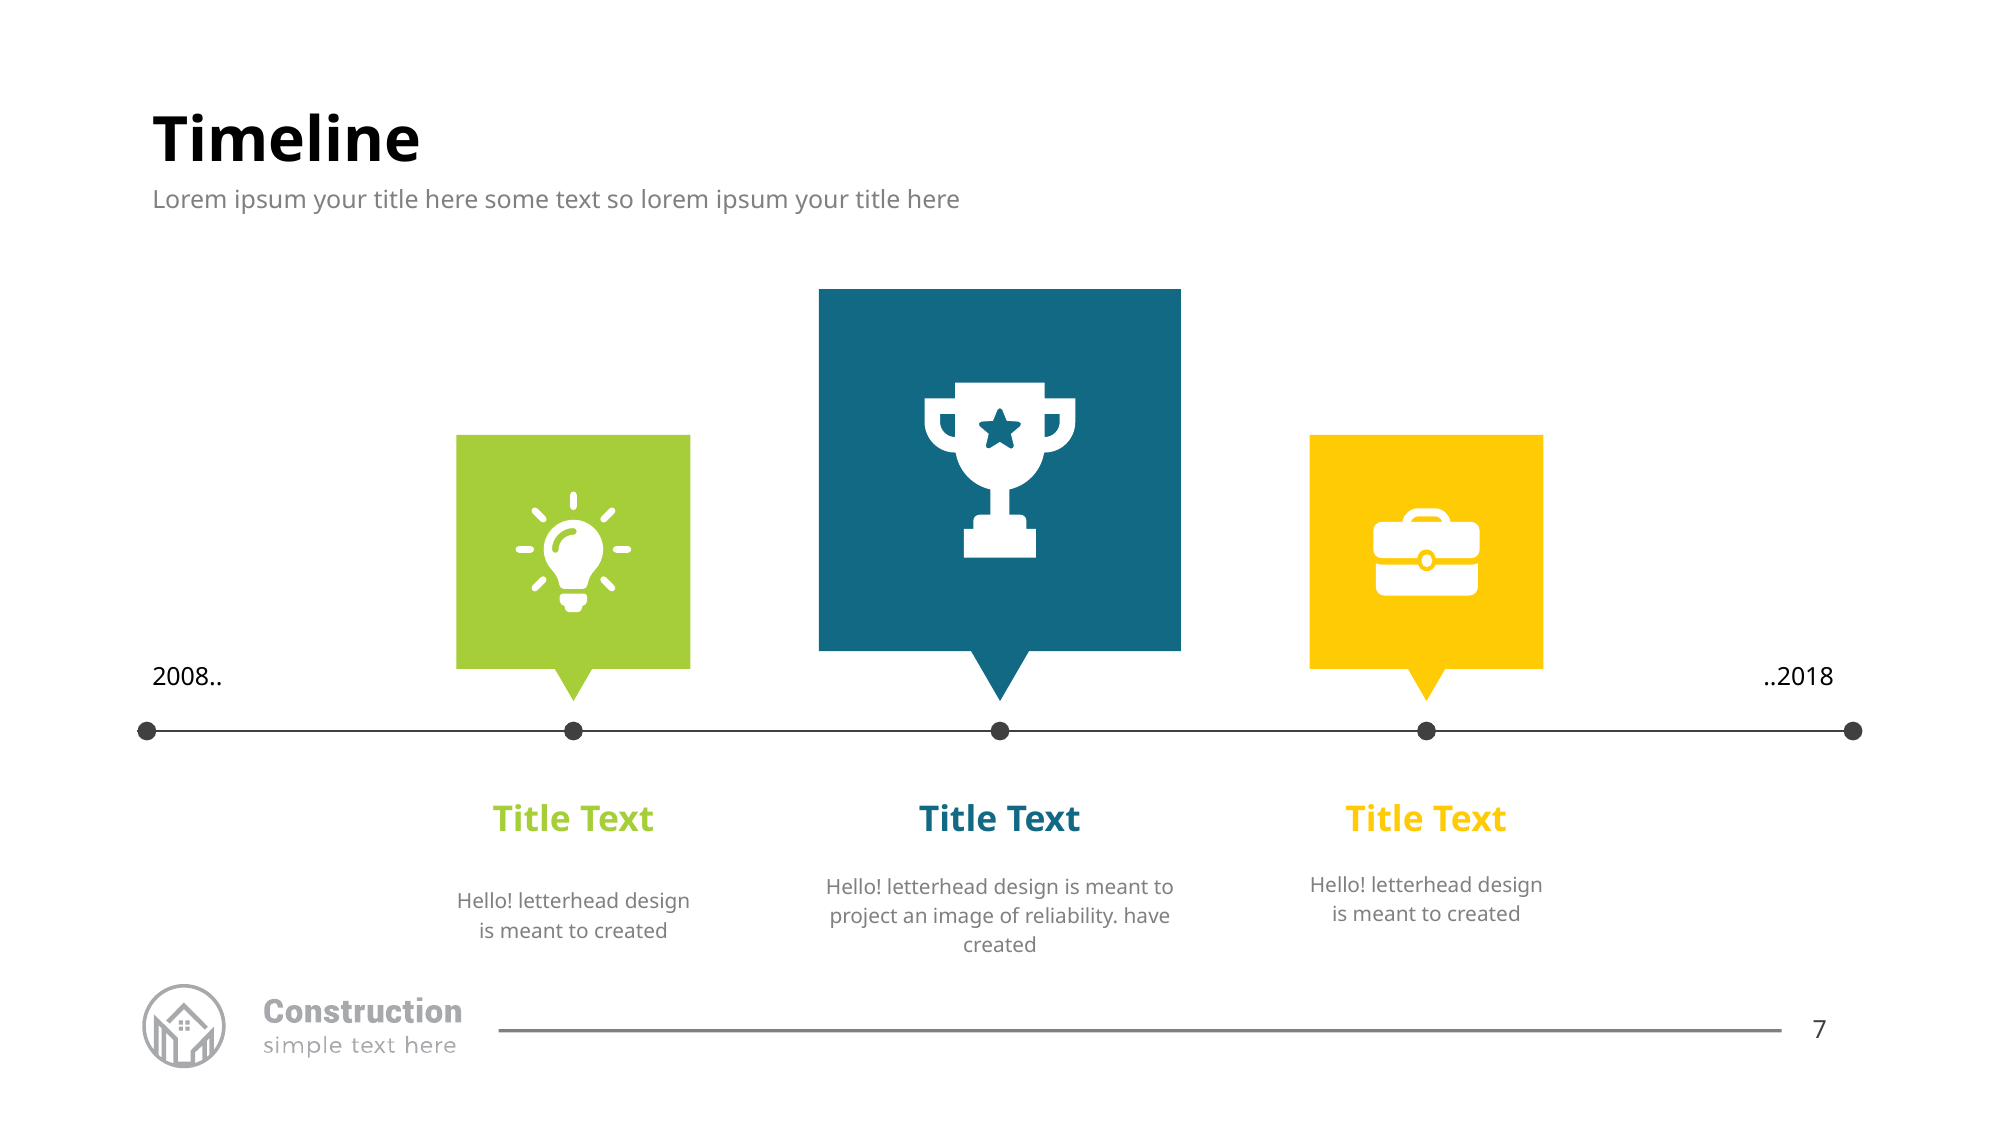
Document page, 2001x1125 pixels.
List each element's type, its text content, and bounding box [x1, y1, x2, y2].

text_box [553, 667, 594, 704]
text_box Title Text [1320, 789, 1533, 847]
text_box [136, 720, 158, 742]
text_box [531, 576, 547, 592]
text_box [515, 546, 535, 553]
text_box [989, 732, 1011, 742]
text_box [1416, 720, 1437, 731]
text_box Title Text [893, 789, 1106, 847]
text_box Hello! letterhead design is meant to created [1300, 858, 1552, 936]
text_box [1416, 732, 1437, 742]
text_box [1309, 434, 1544, 670]
text_box [563, 732, 584, 742]
text_box [1373, 508, 1480, 559]
text_box [1406, 667, 1447, 704]
text_box [1375, 563, 1478, 596]
title Timeline [137, 100, 1863, 179]
list Lorem ipsum your title here some text so lorem ipsum your title here [137, 179, 1863, 226]
text_box 2008.. [137, 653, 271, 698]
text_box [562, 720, 584, 731]
text_box [924, 382, 1076, 558]
text_box [570, 491, 577, 511]
text_box [600, 507, 616, 523]
text_box ..2018 [1748, 653, 1863, 698]
slide_number 7 [1781, 992, 1858, 1069]
text_box [989, 720, 1011, 731]
text_box [543, 519, 604, 589]
text_box Hello! letterhead design is meant to project an image of reliability. have created [818, 858, 1181, 968]
text_box [969, 650, 1031, 704]
text_box [1842, 720, 1864, 742]
text_box [1421, 554, 1433, 568]
text_box Title Text [467, 789, 680, 847]
text_box [612, 546, 632, 553]
text_box [531, 507, 547, 523]
text_box Hello! letterhead design is meant to created [456, 858, 691, 968]
text_box [818, 288, 1182, 652]
text_box [455, 434, 691, 670]
text_box [559, 593, 588, 613]
text_box [600, 576, 616, 592]
